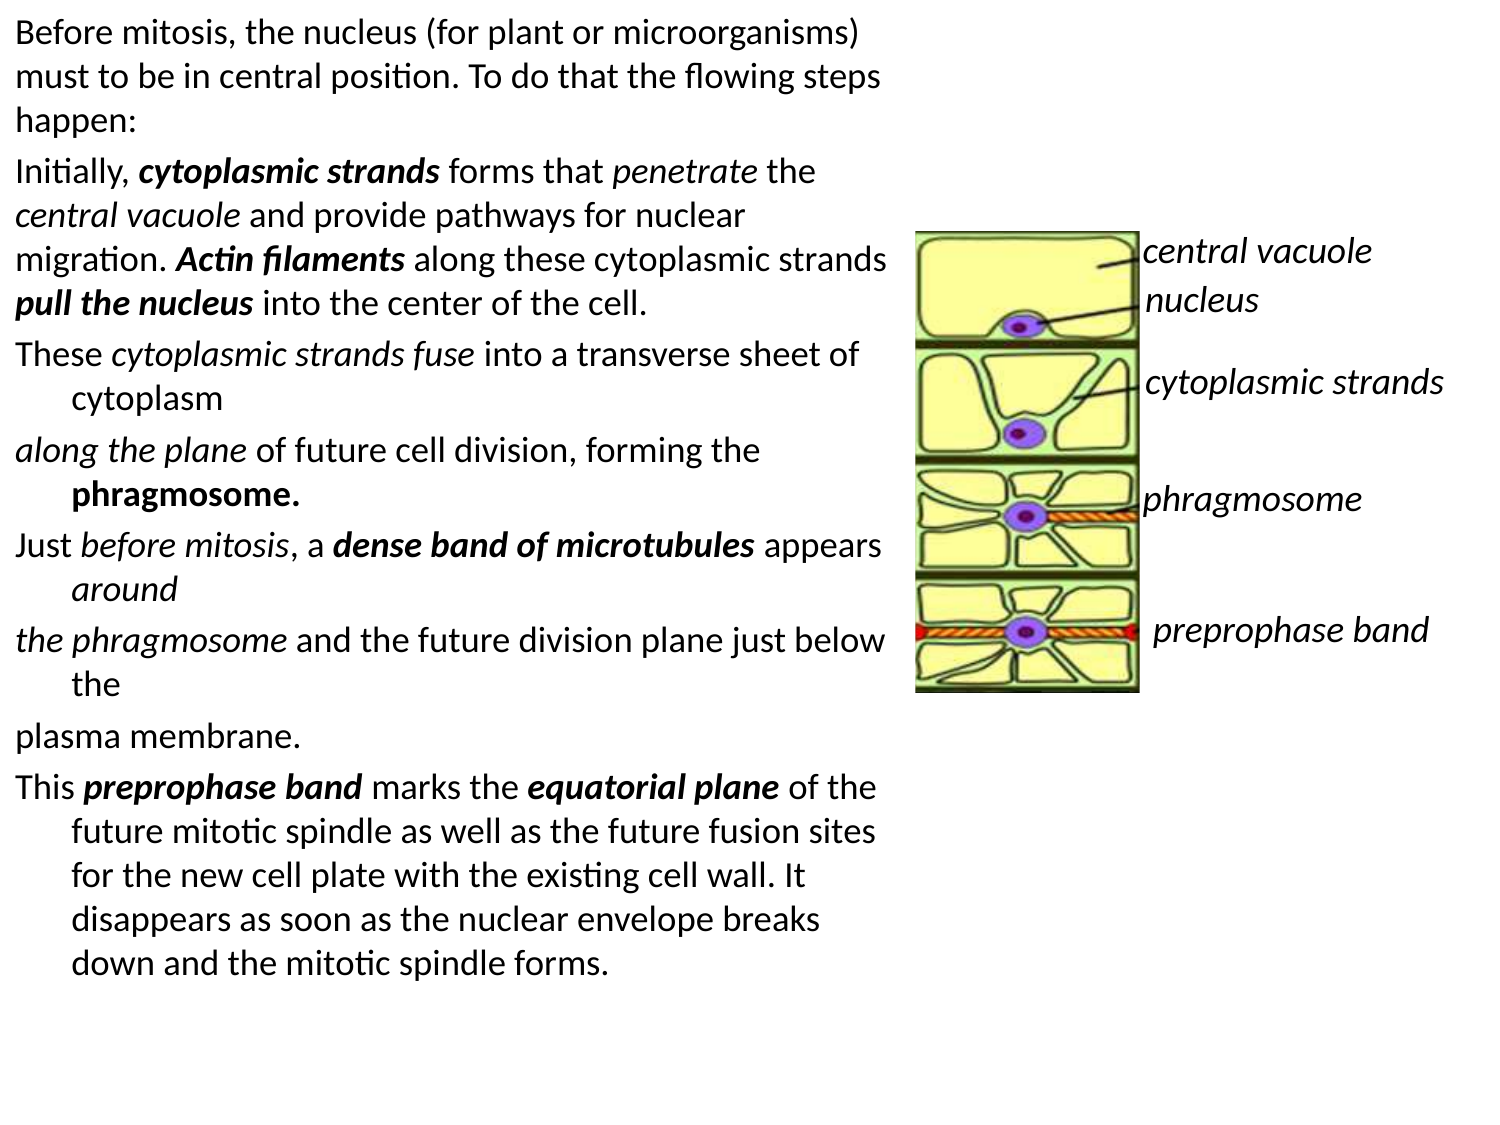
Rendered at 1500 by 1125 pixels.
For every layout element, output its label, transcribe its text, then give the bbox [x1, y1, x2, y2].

text_box central vacuole [1128, 218, 1436, 279]
text_box phragmosome [1145, 466, 1400, 527]
list Before mitosis, the nucleus (for plant or microorganisms) must to be in central position. To do that the flowing steps happen: Initially, cytoplasmic strands forms that penetrate the central vacuole and provide pathways for nuclear migration. Actin filaments along these cytoplasmic strands pull the nucleus into the center of the cell. These cytoplasmic strands fuse into a transverse sheet of cytoplasm along the plane of future cell division, forming the phragmosome. Just before mitosis, a dense band of microtubules appears around the phragmosome and the future division plane just below the plasma membrane. This preprophase band marks the equatorial plane of the future mitotic spindle as well as the future fusion sites for the new cell plate with the existing cell wall. It disappears as soon as the nuclear envelope breaks down and the mitotic spindle forms. [0, 0, 916, 1005]
text_box cytoplasmic strands [1145, 349, 1468, 410]
text_box nucleus [1145, 267, 1275, 327]
picture [915, 231, 1140, 693]
text_box preprophase band [1145, 597, 1454, 658]
